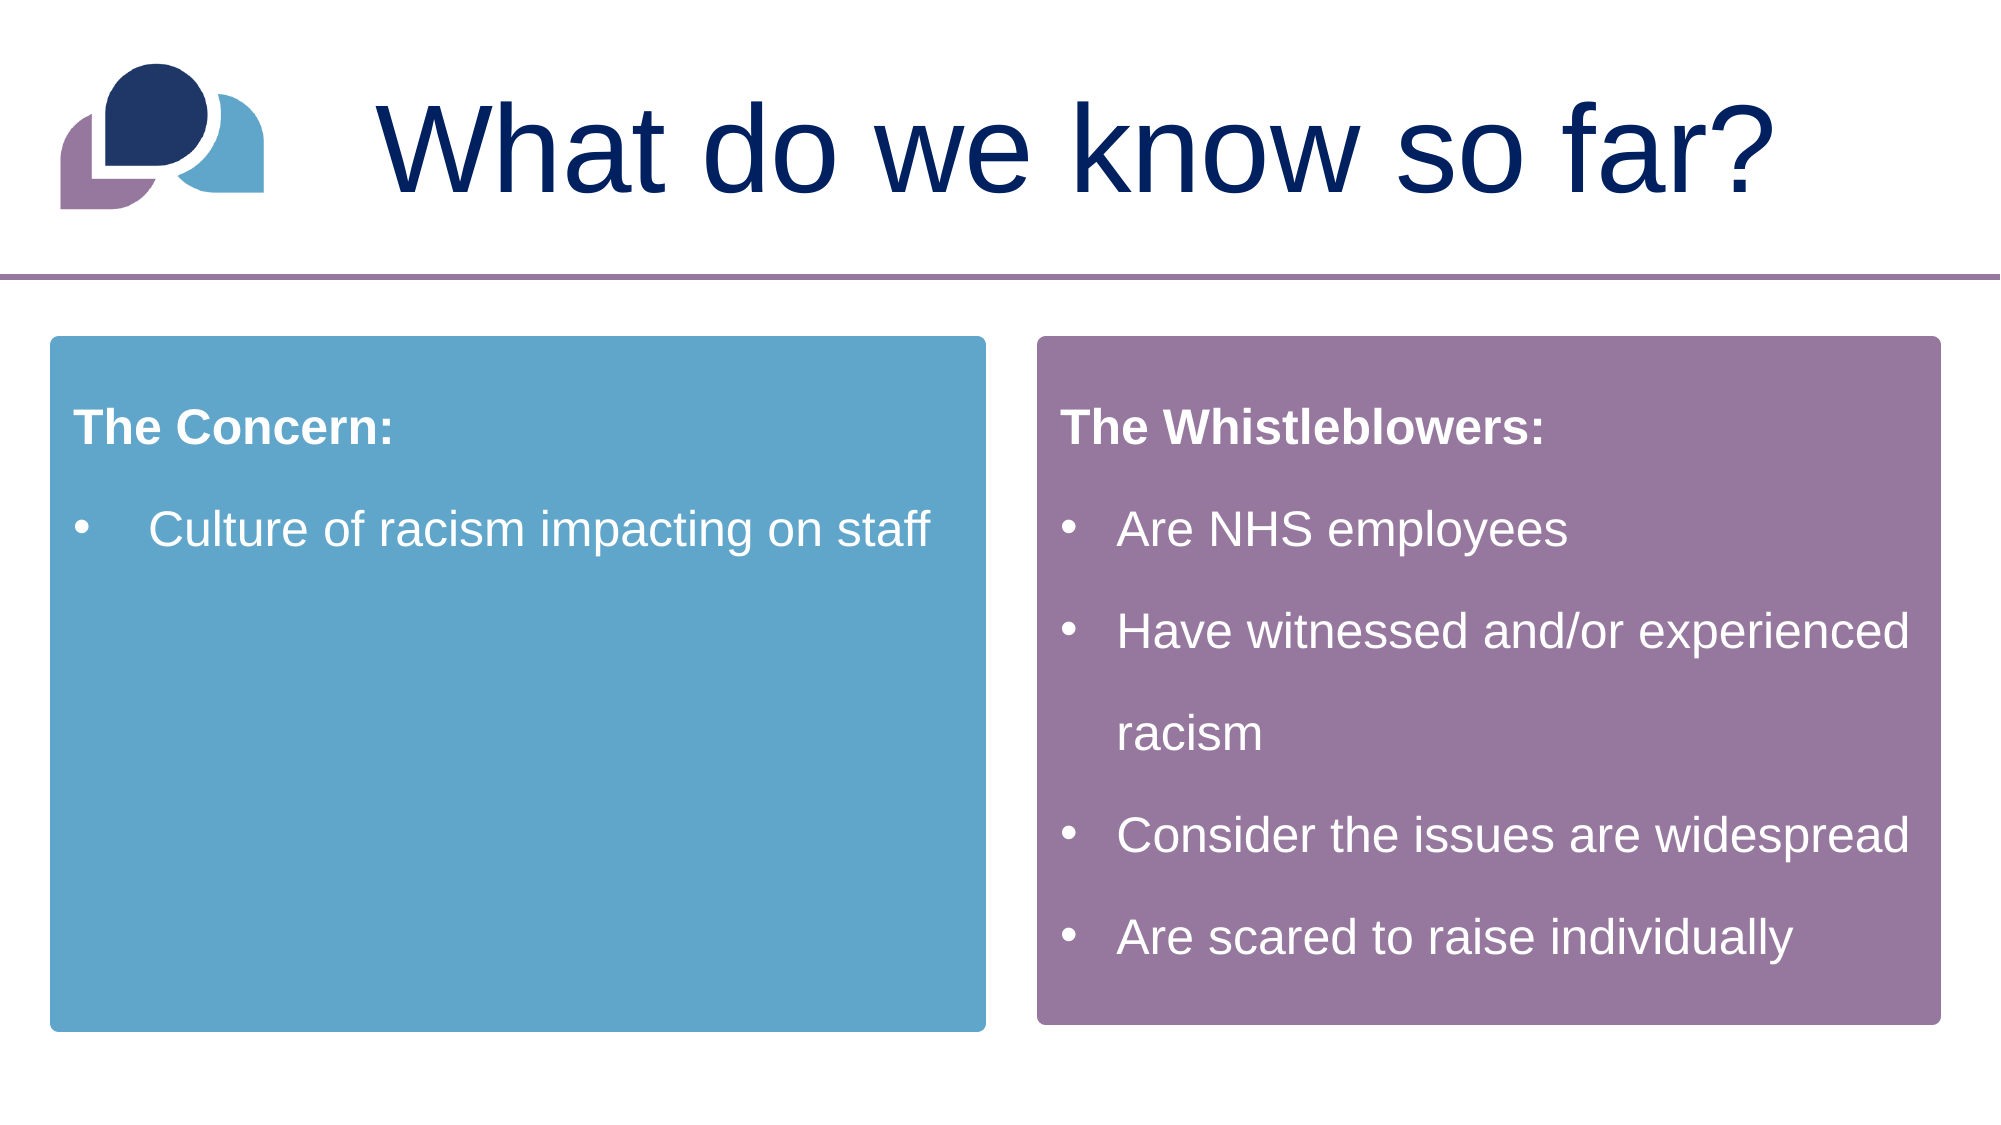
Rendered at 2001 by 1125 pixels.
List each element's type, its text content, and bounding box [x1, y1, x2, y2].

title What do we know so far? [359, 48, 1860, 228]
picture [58, 54, 268, 222]
text_box The Concern: Culture of racism impacting on staff [58, 344, 978, 1024]
text_box [79, 649, 2000, 1125]
text_box The Whistleblowers: Are NHS employees Have witnessed and/or experienced racism Consider the issues are widespread Are scared to raise individually [1045, 344, 1933, 1017]
